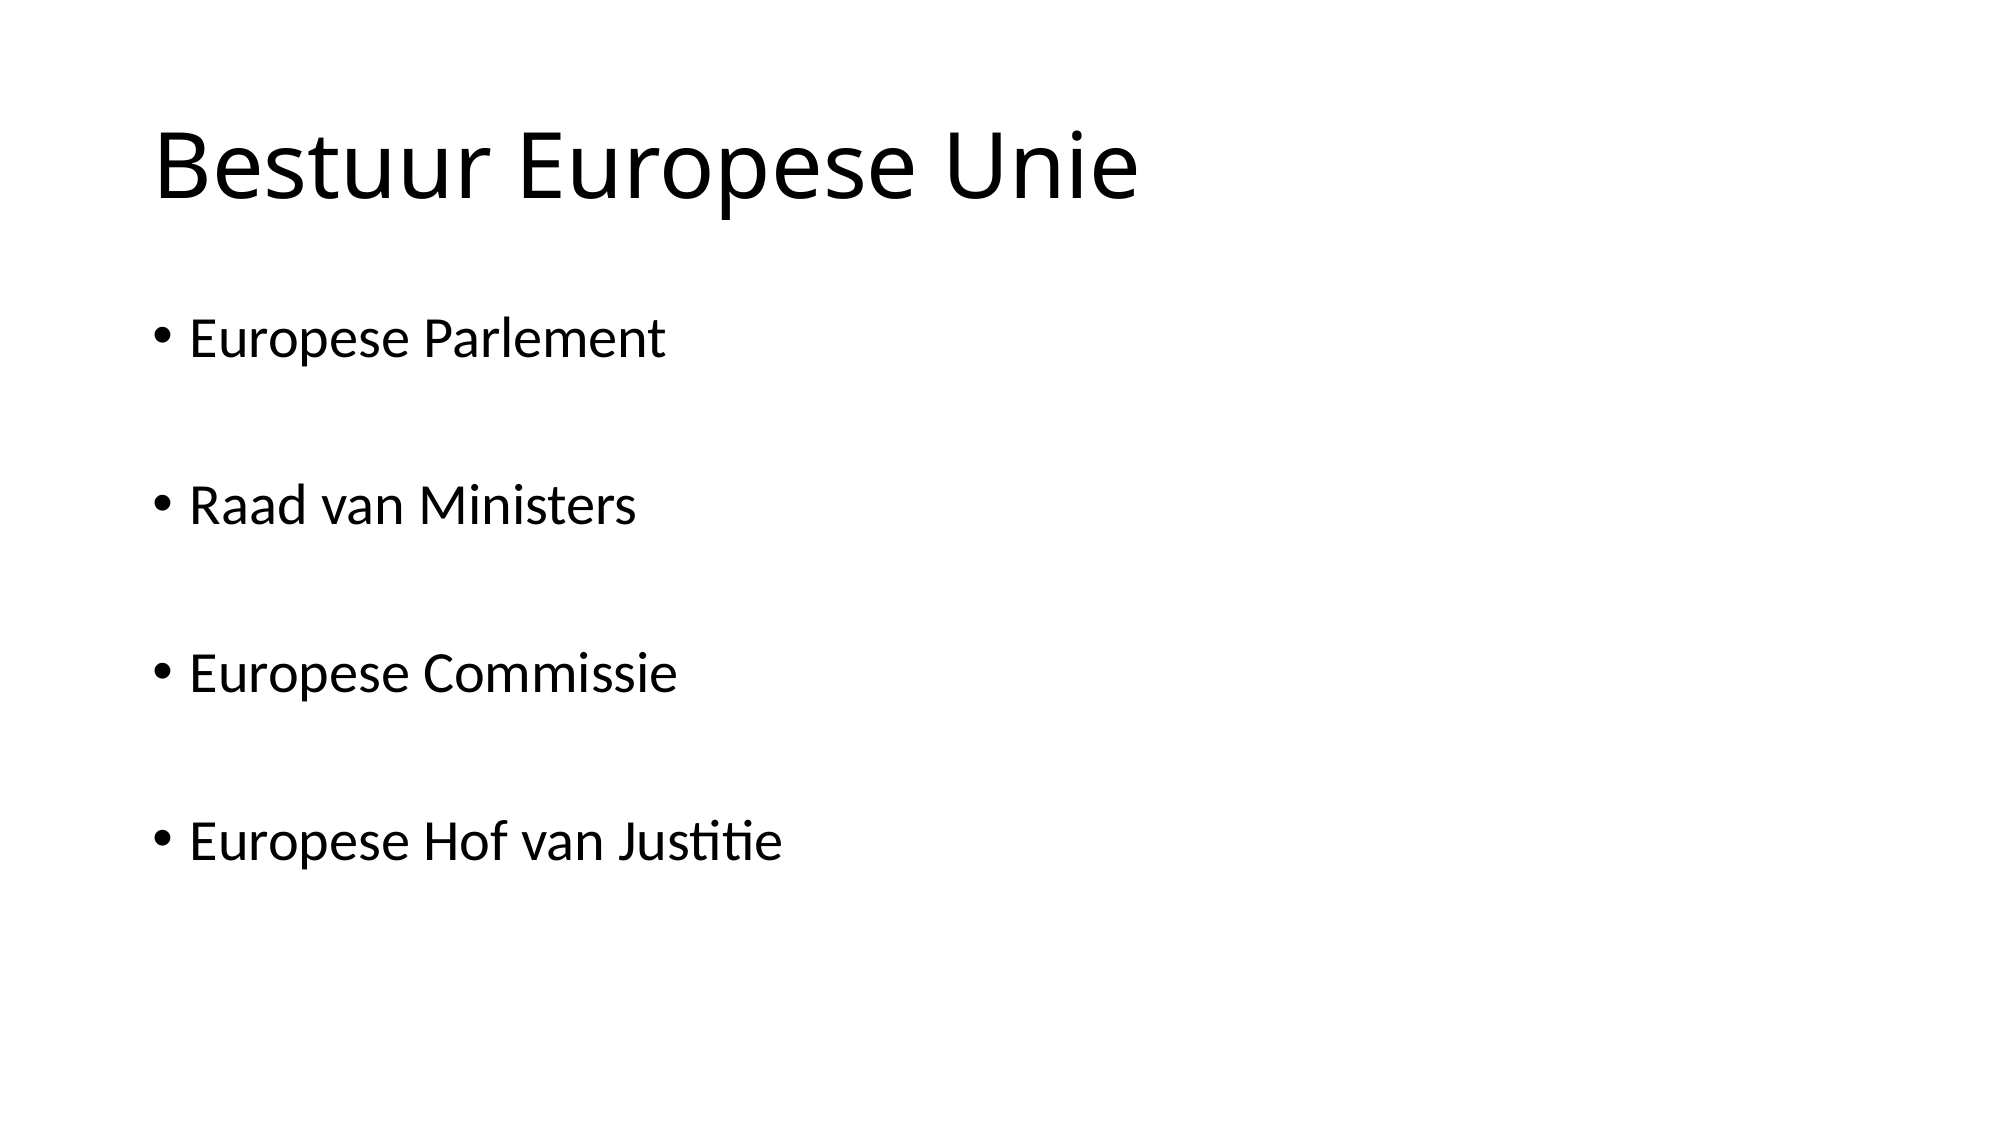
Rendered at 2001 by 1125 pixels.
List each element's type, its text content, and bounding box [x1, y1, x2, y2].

title Bestuur Europese Unie [137, 59, 1863, 278]
list Europese Parlement Raad van Ministers Europese Commissie Europese Hof van Justitie [137, 299, 1863, 1014]
